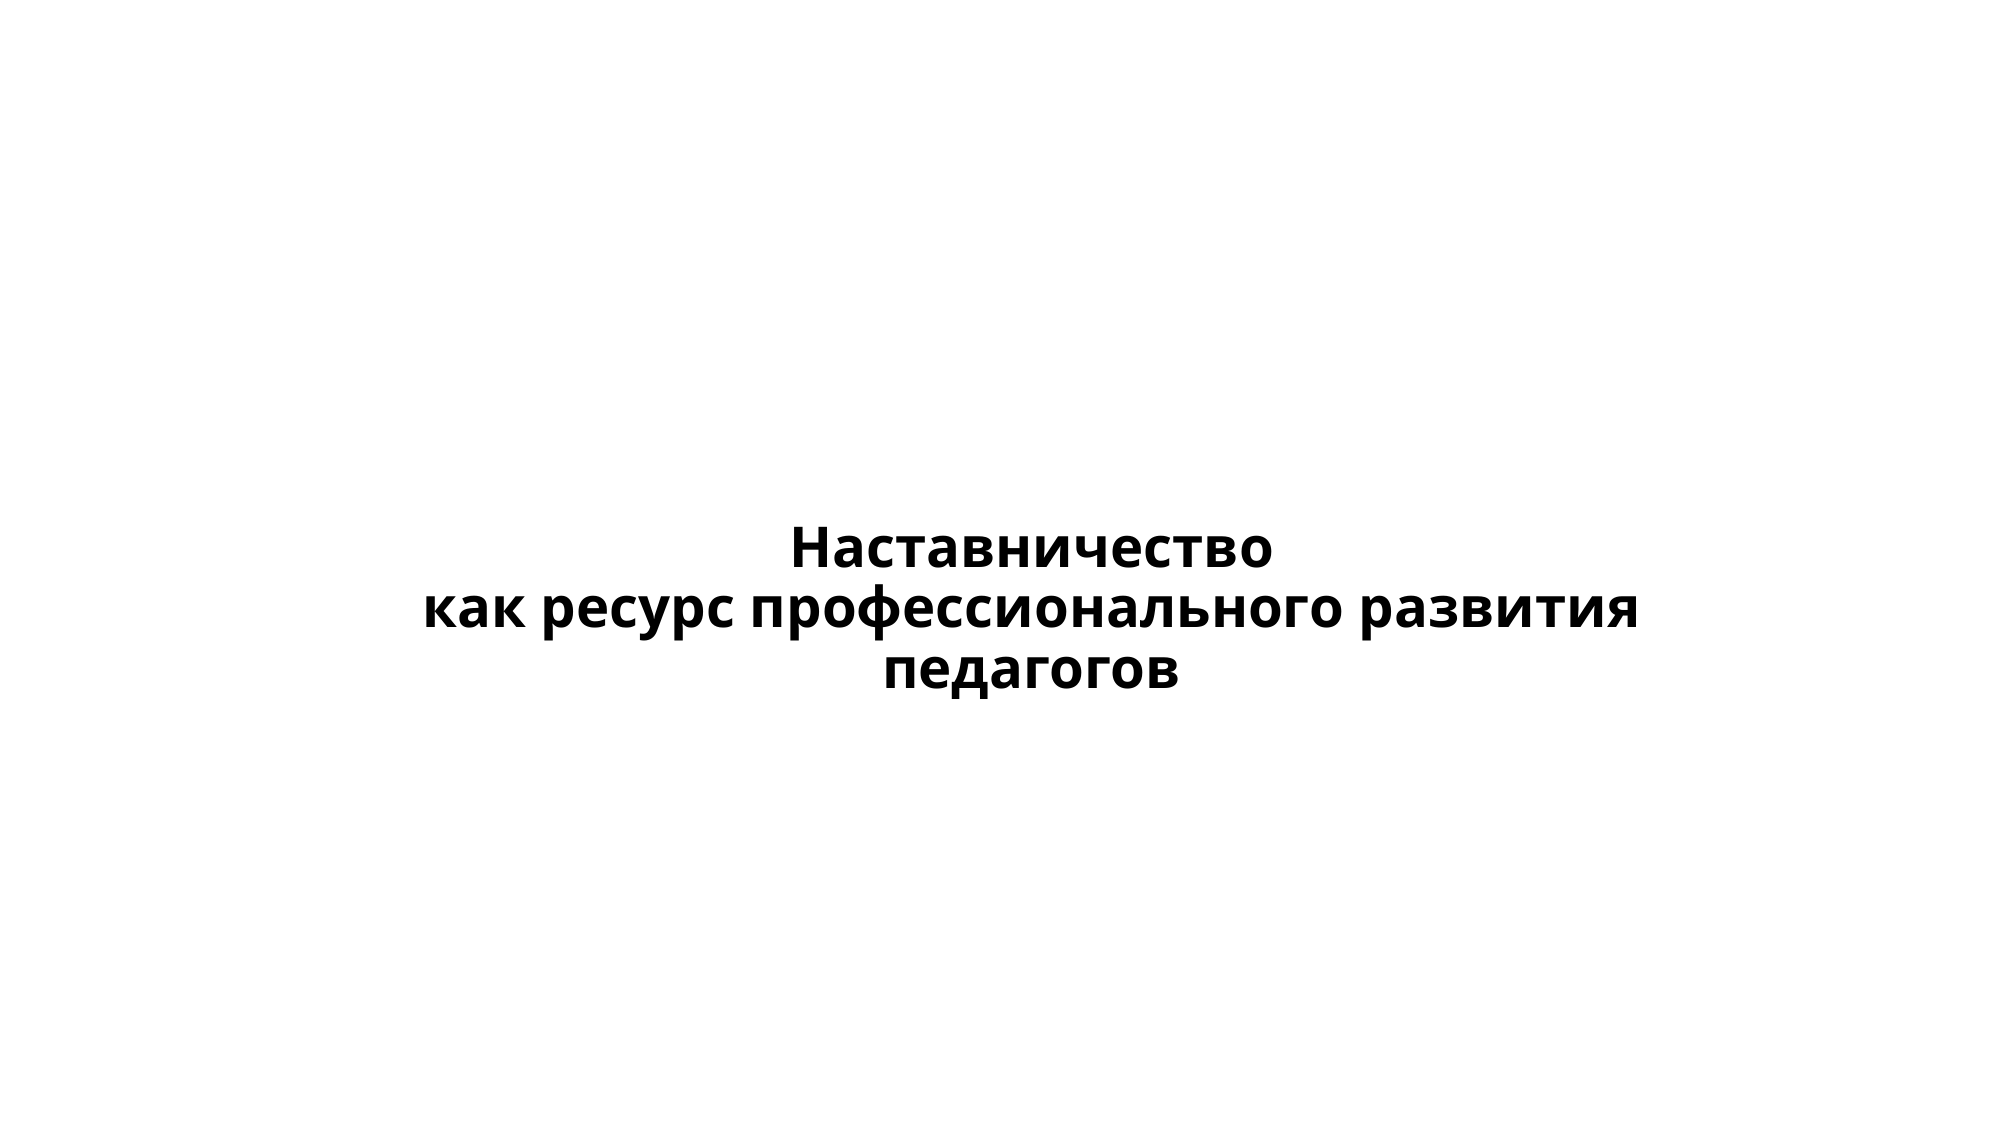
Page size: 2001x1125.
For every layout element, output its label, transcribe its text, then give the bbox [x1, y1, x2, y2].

title Наставничество как ресурс профессионального развития педагогов [281, 384, 1782, 776]
